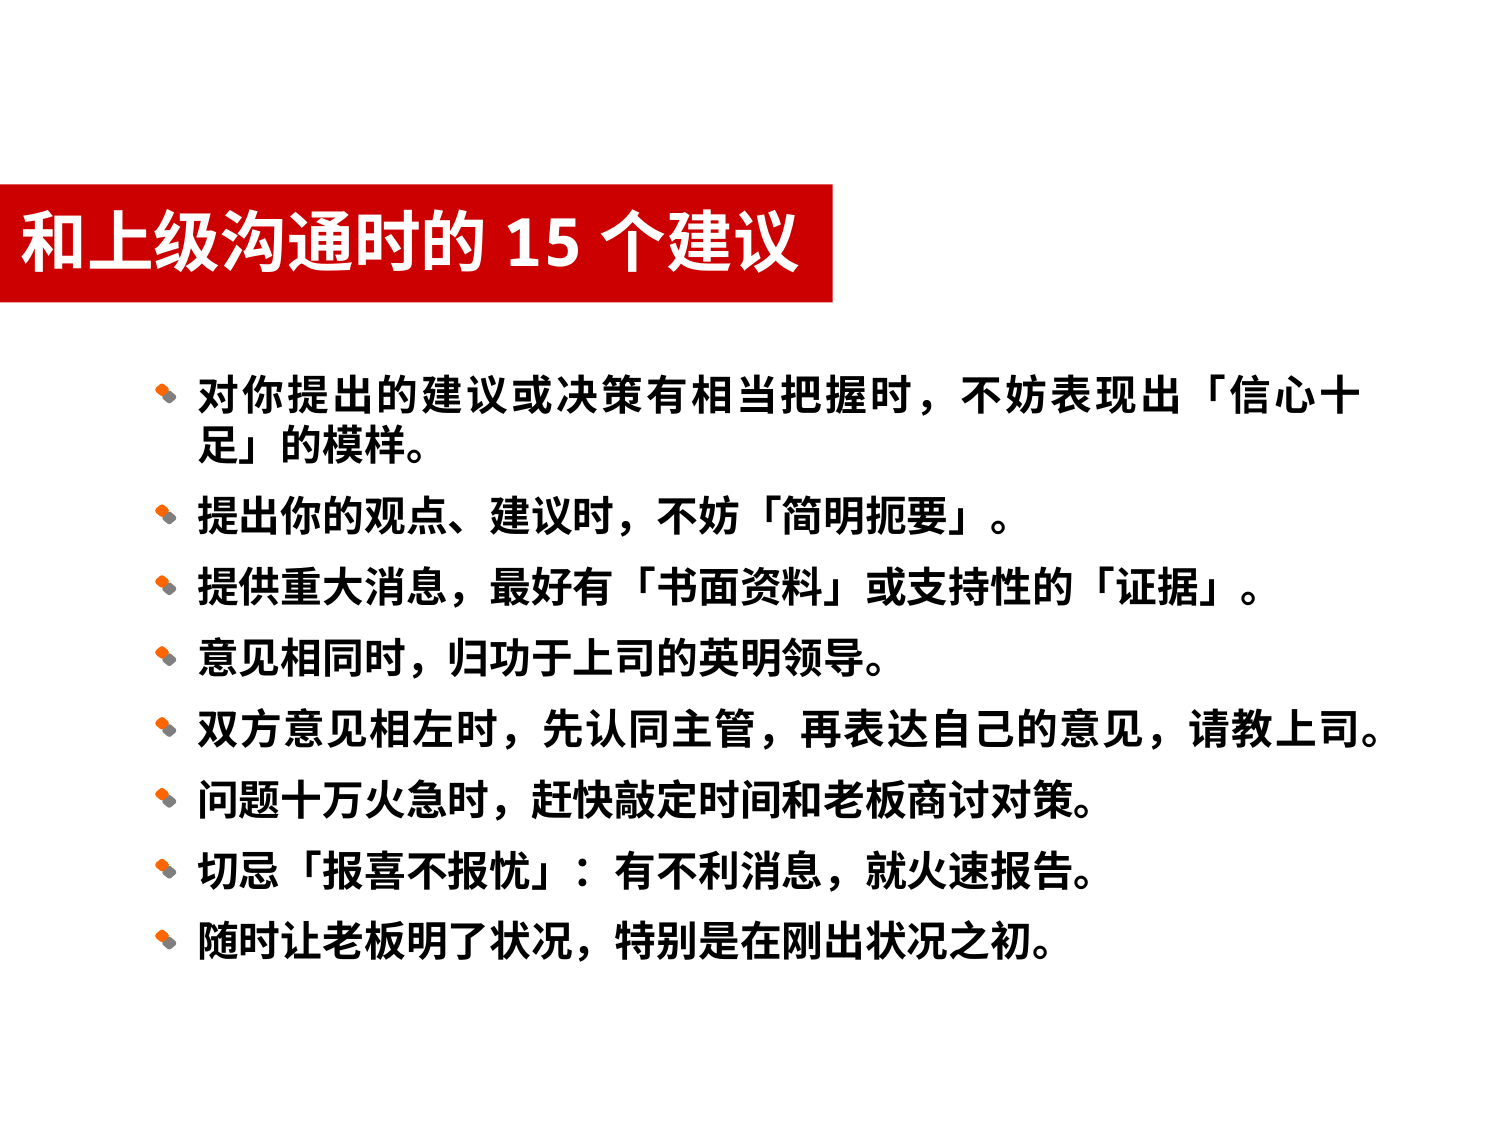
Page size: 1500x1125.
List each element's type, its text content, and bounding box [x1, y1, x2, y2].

text_box [0, 184, 5, 303]
text_box 对你提出的建议或决策有相当把握时，不妨表现出「信心十足」的模样。 提出你的观点、建议时，不妨「简明扼要」。 提供重大消息，最好有「书面资料」或支持性的「证据」。 意见相同时，归功于上司的英明领导。 双方意见相左时，先认同主管，再表达自己的意见，请教上司。 问题十万火急时，赶快敲定时间和老板商讨对策。 切忌「报喜不报忧」：有不利消息，就火速报告。 随时让老板明了状况，特别是在刚出状况之初。 [135, 361, 1376, 973]
text_box 和上级沟通时的15个建议 [5, 177, 845, 303]
